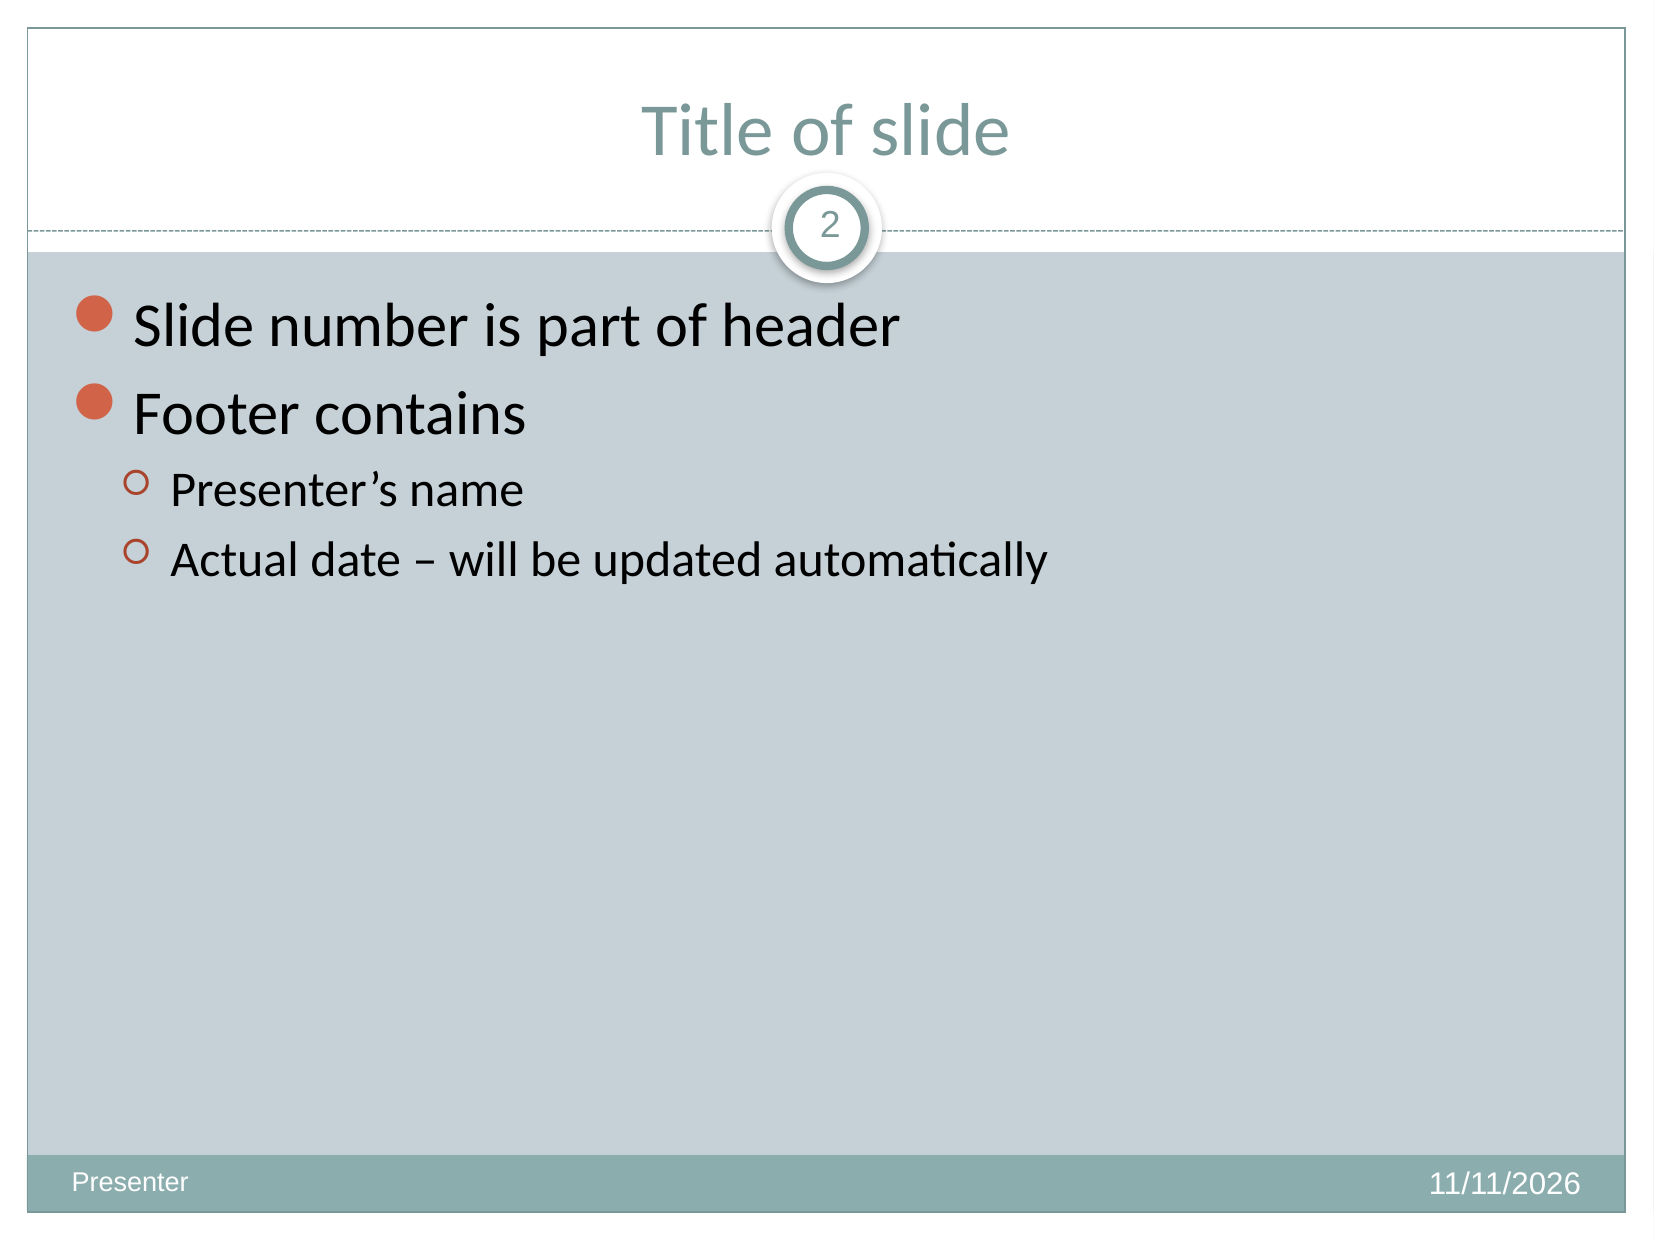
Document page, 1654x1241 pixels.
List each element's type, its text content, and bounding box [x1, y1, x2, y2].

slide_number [1047, 1158, 1598, 1225]
title Title of slide [54, 41, 1598, 179]
list Slide number is part of header Footer contains Presenter’s name Actual date – will be updated automatically [54, 276, 1593, 1103]
slide_number 2 [788, 185, 872, 266]
footer Presenter [55, 1159, 703, 1226]
